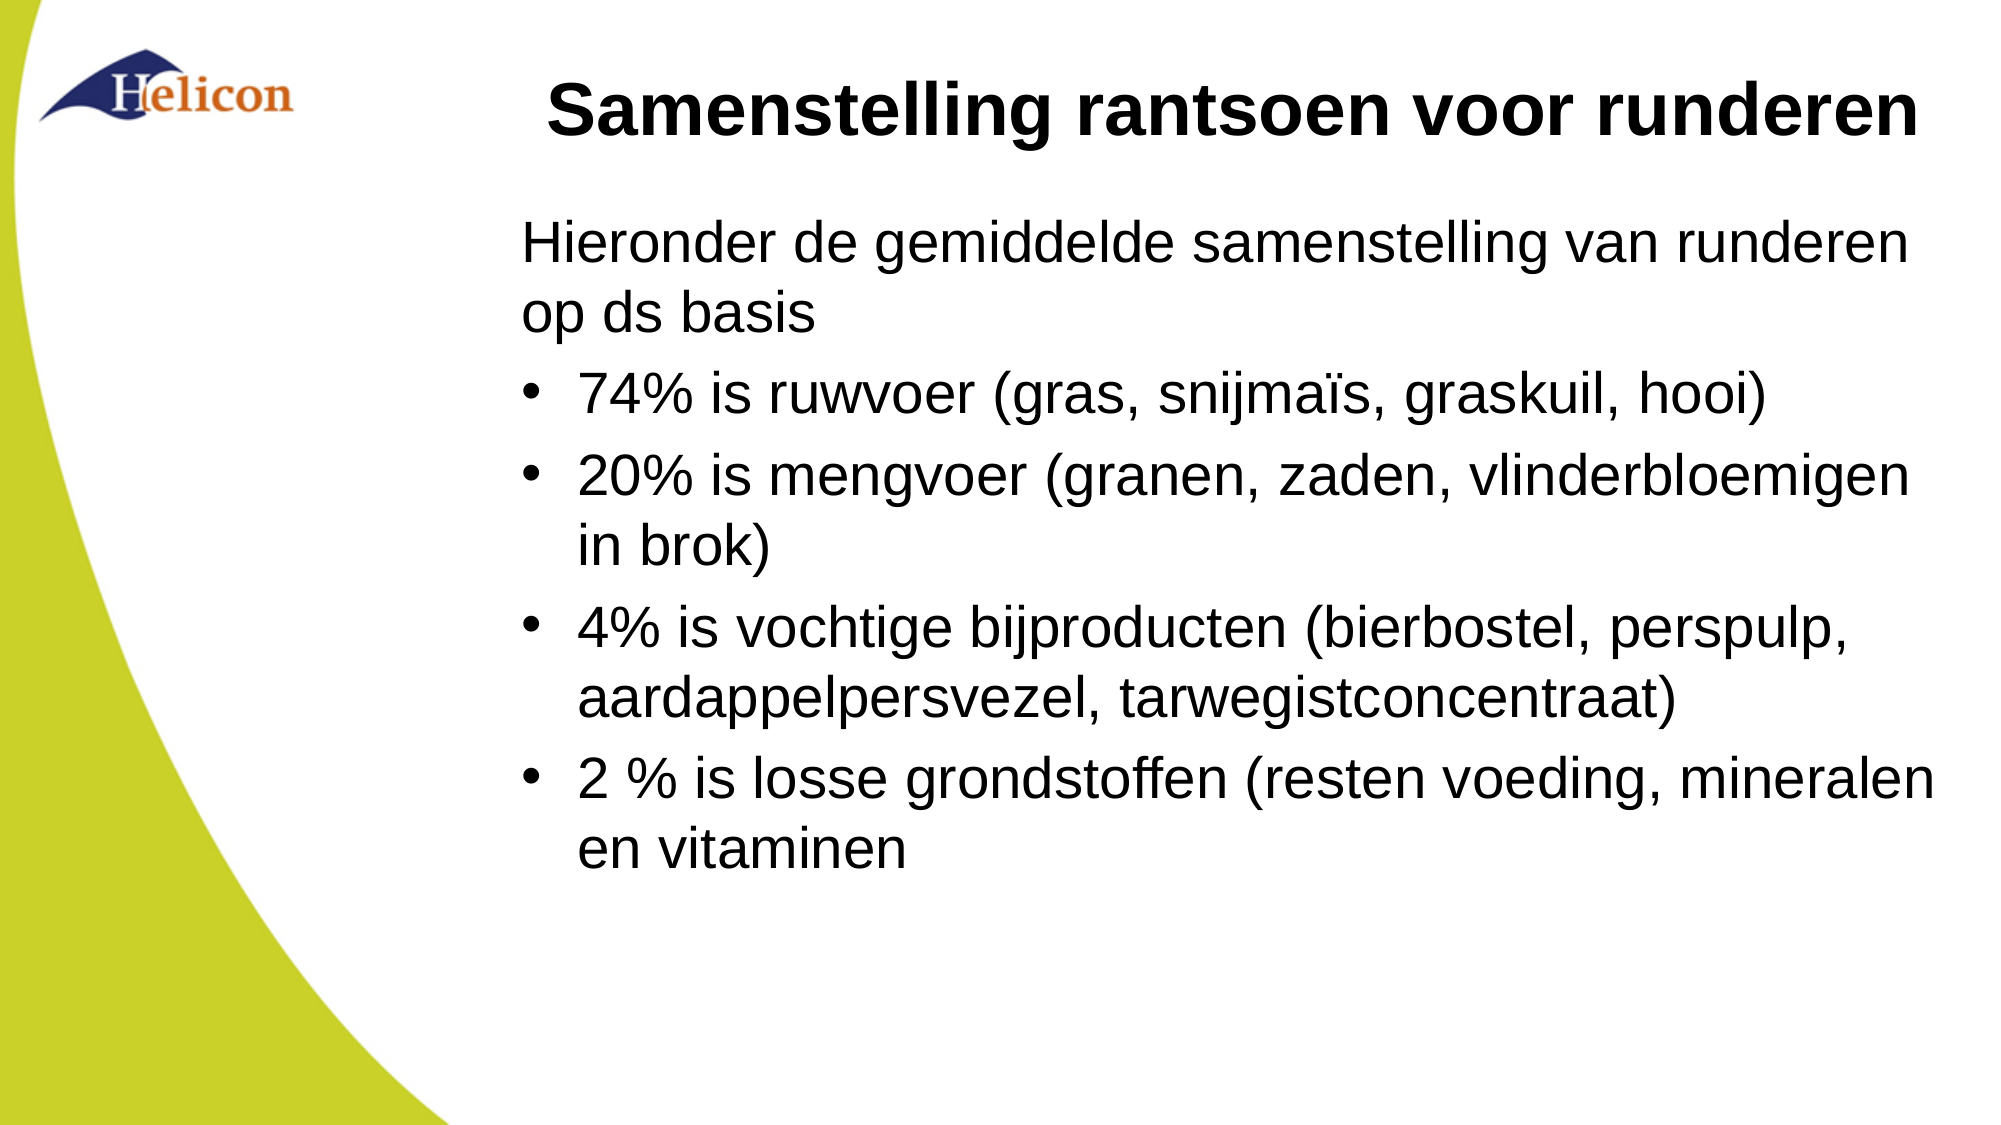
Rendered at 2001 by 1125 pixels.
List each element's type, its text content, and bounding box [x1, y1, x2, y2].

list Hieronder de gemiddelde samenstelling van runderen op ds basis 74% is ruwvoer (gras, snijmaïs, graskuil, hooi) 20% is mengvoer (granen, zaden, vlinderbloemigen in brok) 4% is vochtige bijproducten (bierbostel, perspulp, aardappelpersvezel, tarwegistconcentraat) 2 % is losse grondstoffen (resten voeding, mineralen en vitaminen [506, 196, 1958, 1005]
title Samenstelling rantsoen voor runderen [503, 52, 1958, 159]
picture [0, 0, 1500, 1125]
